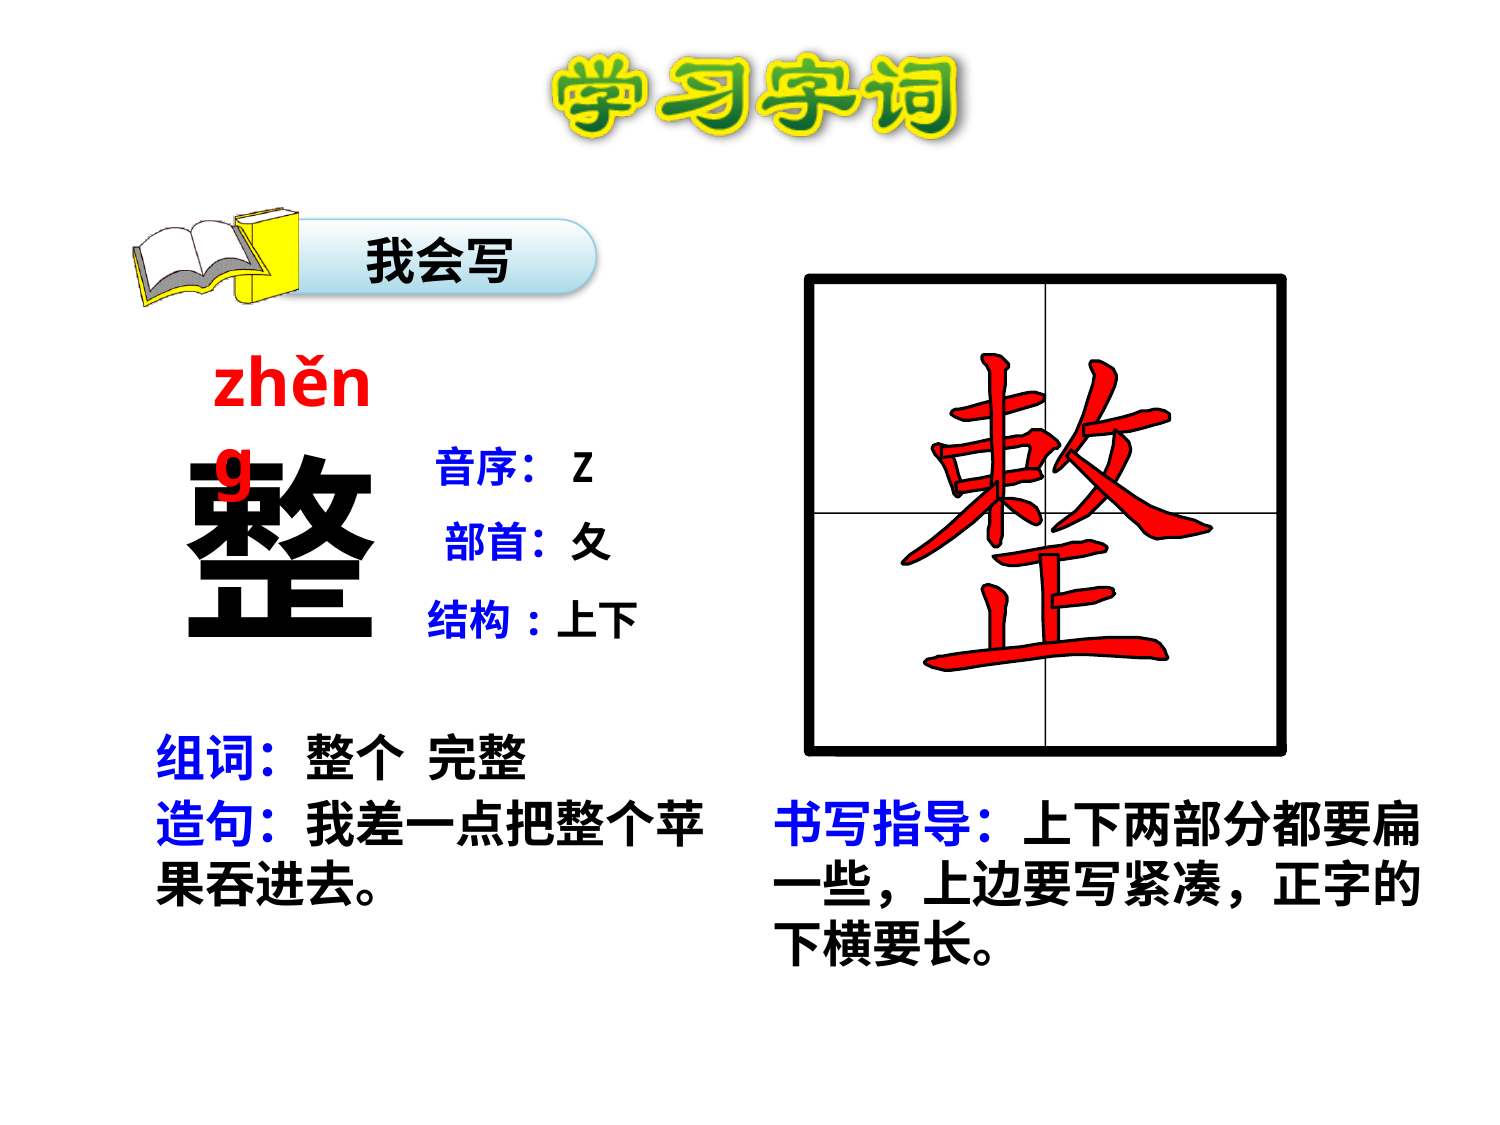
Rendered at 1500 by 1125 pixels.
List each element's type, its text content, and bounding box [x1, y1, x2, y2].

text_box 造句：我差一点把整个苹果吞进去。 [140, 785, 738, 920]
text_box zhěng [199, 332, 394, 508]
text_box 音序：Z [350, 433, 680, 499]
text_box 整 [165, 417, 385, 673]
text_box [808, 278, 1282, 752]
text_box 部首：夂 [386, 508, 670, 574]
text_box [119, 196, 597, 307]
text_box 组词：整个 完整 [140, 718, 638, 785]
text_box 书写指导：上下两部分都要扁一些，上边要写紧凑，正字的下横要长。 [757, 785, 1450, 980]
picture [538, 40, 973, 155]
text_box 结构:上下 [363, 586, 705, 651]
